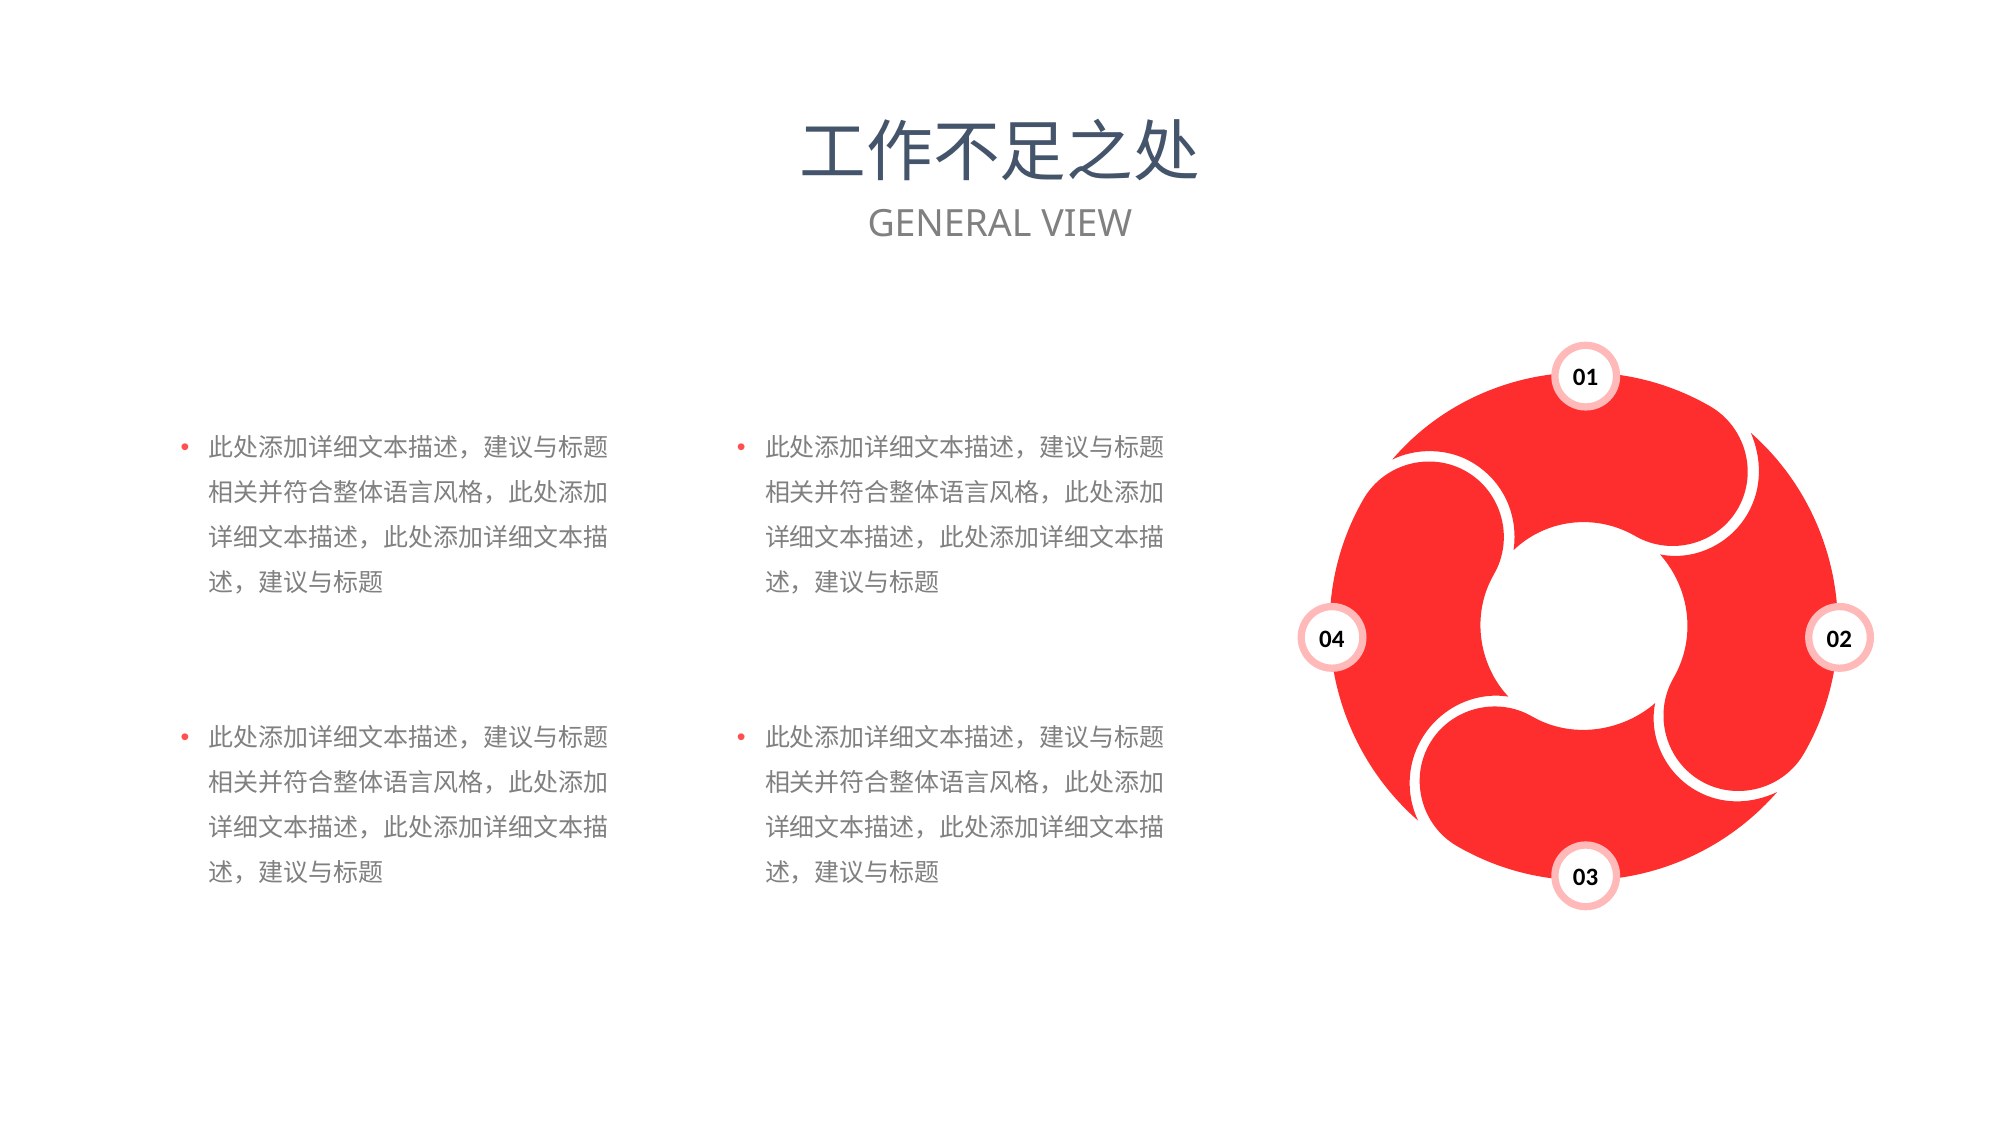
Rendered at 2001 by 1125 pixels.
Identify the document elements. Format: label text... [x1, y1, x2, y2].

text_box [1301, 345, 1871, 907]
text_box 此处添加详细文本描述，建议与标题相关并符合整体语言风格，此处添加详细文本描述，此处添加详细文本描述，建议与标题 [165, 699, 645, 894]
text_box 此处添加详细文本描述，建议与标题相关并符合整体语言风格，此处添加详细文本描述，此处添加详细文本描述，建议与标题 [722, 699, 1201, 894]
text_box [760, 101, 1240, 253]
text_box 此处添加详细文本描述，建议与标题相关并符合整体语言风格，此处添加详细文本描述，此处添加详细文本描述，建议与标题 [722, 409, 1201, 604]
text_box 此处添加详细文本描述，建议与标题相关并符合整体语言风格，此处添加详细文本描述，此处添加详细文本描述，建议与标题 [165, 409, 645, 604]
